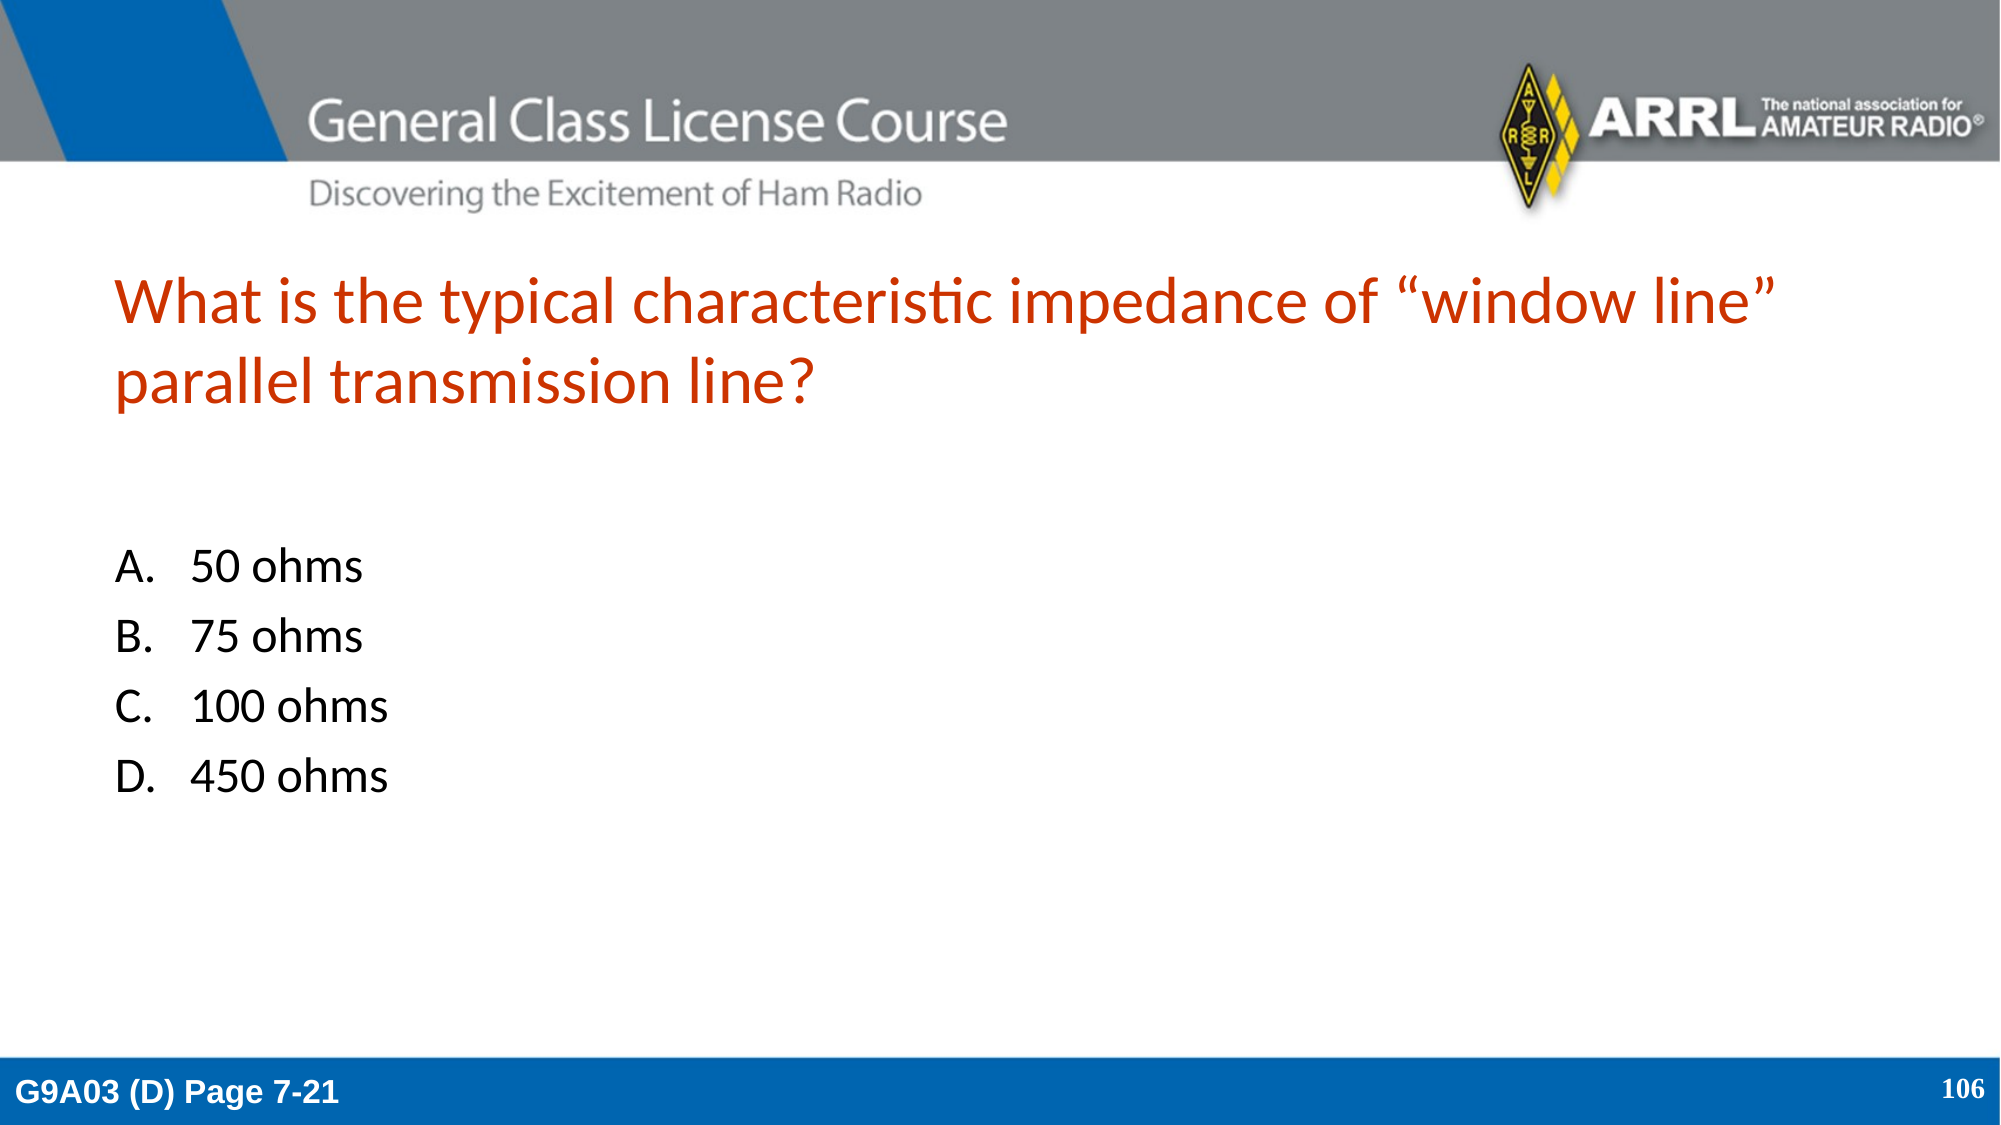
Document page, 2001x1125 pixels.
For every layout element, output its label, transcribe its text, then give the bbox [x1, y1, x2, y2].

text_box G9A03 (D) Page 7-21 [0, 1062, 1313, 1118]
text_box 106 [1875, 1062, 2000, 1113]
title What is the typical characteristic impedance of “window line” parallel transmission line? [99, 249, 1900, 468]
picture [0, 0, 2001, 1125]
list 50 ohms 75 ohms 100 ohms 450 ohms [99, 525, 1900, 1005]
